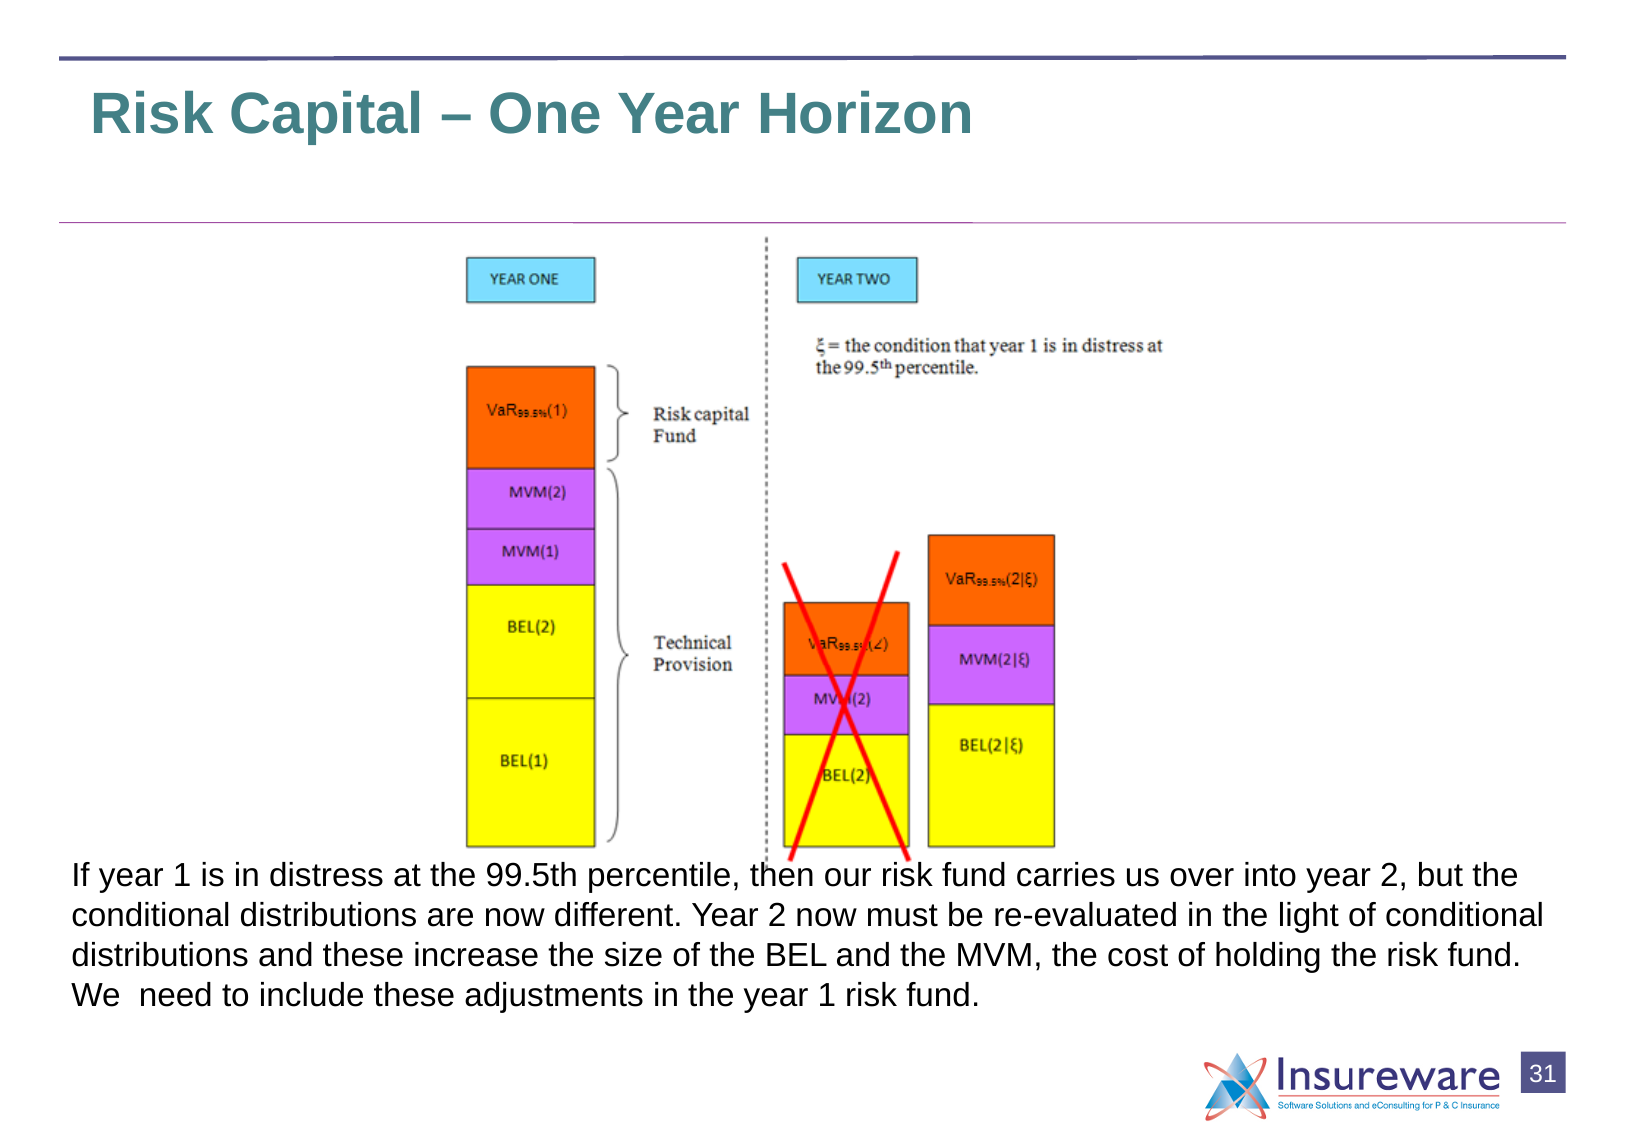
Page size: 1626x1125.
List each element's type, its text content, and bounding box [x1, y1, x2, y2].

text_box If year 1 is in distress at the 99.5th percentile, then our risk fund carries us over into year 2, but the conditional distributions are now different. Year 2 now must be re-evaluated in the light of conditional distributions and these increase the size of the BEL and the MVM, the cost of holding the risk fund. We need to include these adjustments in the year 1 risk fund. [56, 846, 1569, 1021]
title Risk Capital – One Year Horizon [90, 79, 1568, 204]
picture [434, 231, 1199, 875]
picture [1202, 1052, 1500, 1122]
slide_number 30 [1520, 1051, 1566, 1093]
